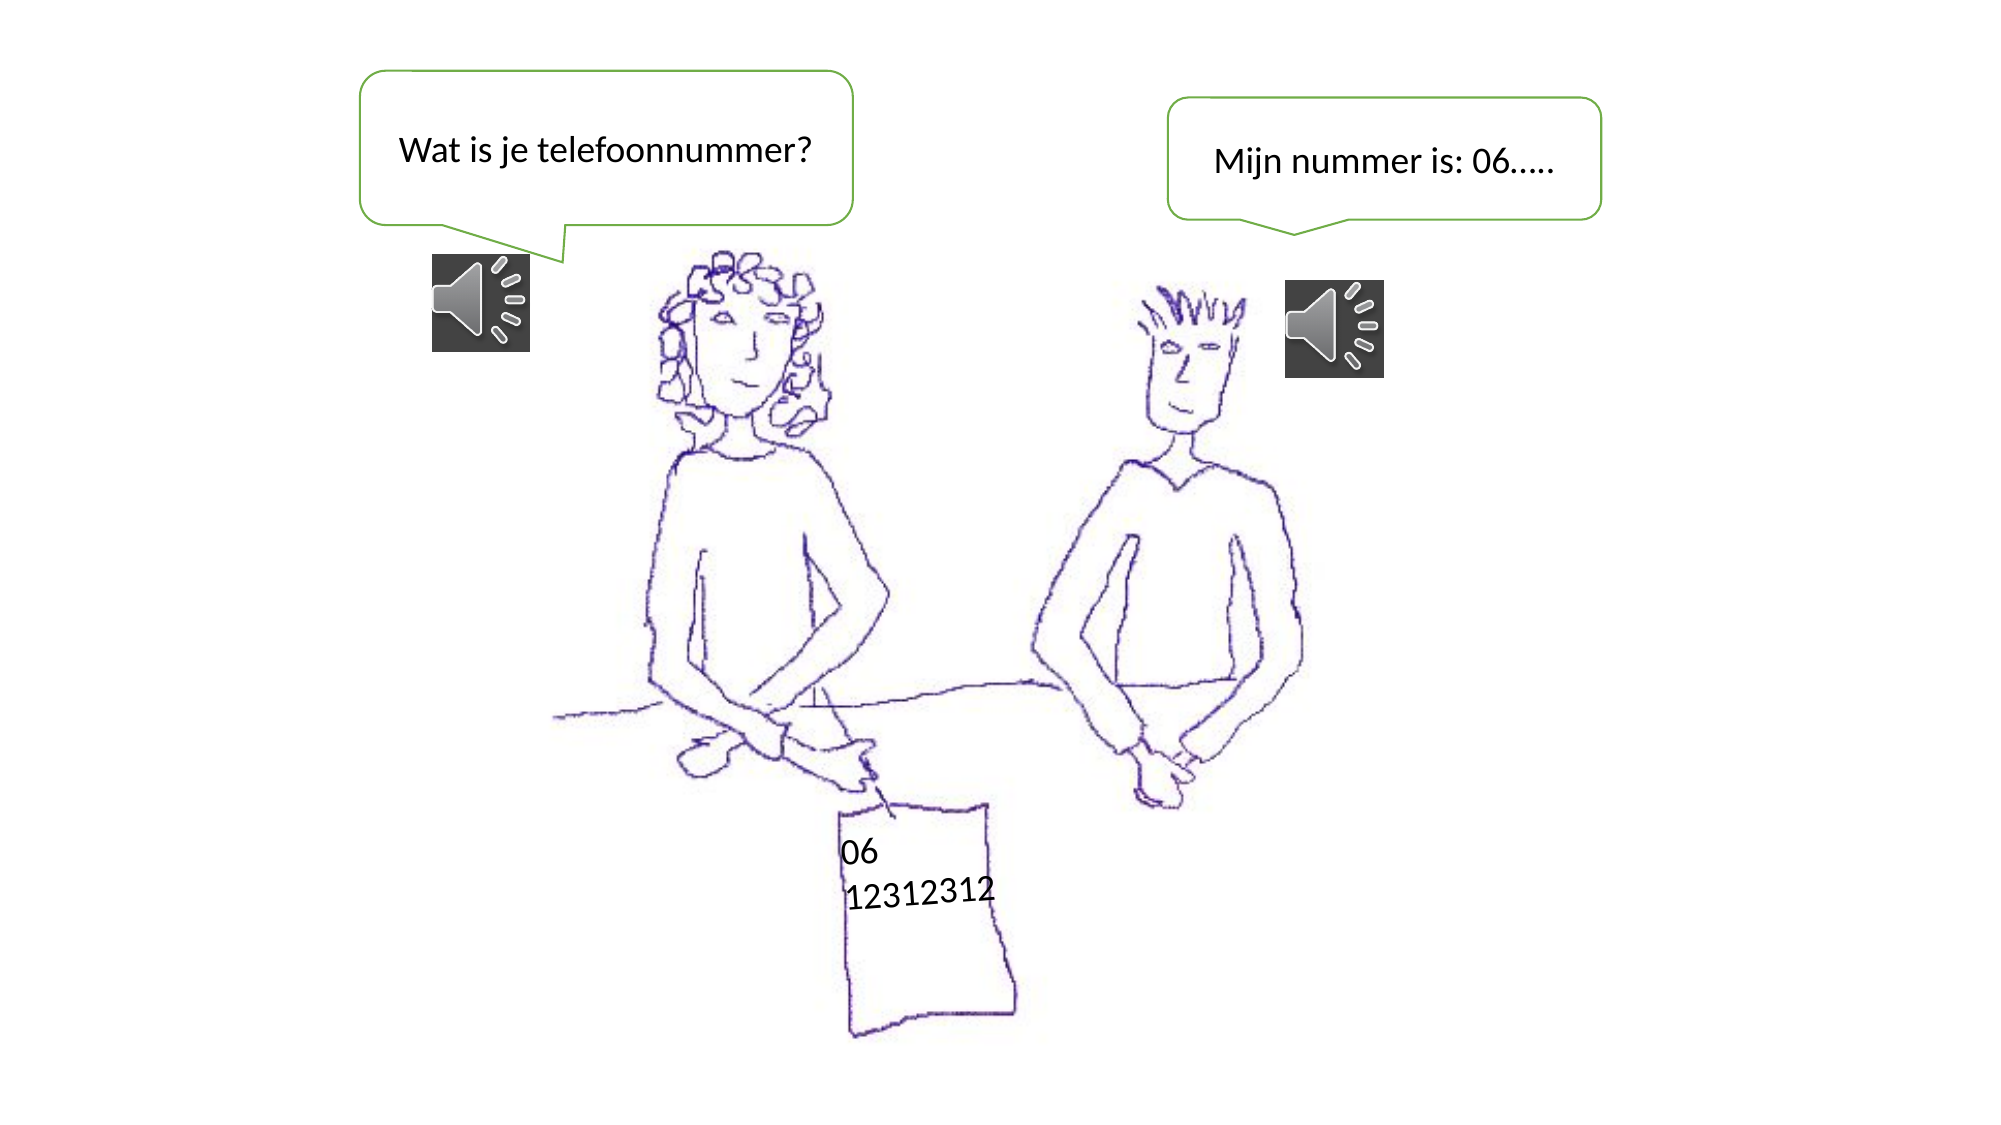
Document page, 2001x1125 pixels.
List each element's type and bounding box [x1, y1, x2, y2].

text_box [359, 53, 1602, 1125]
